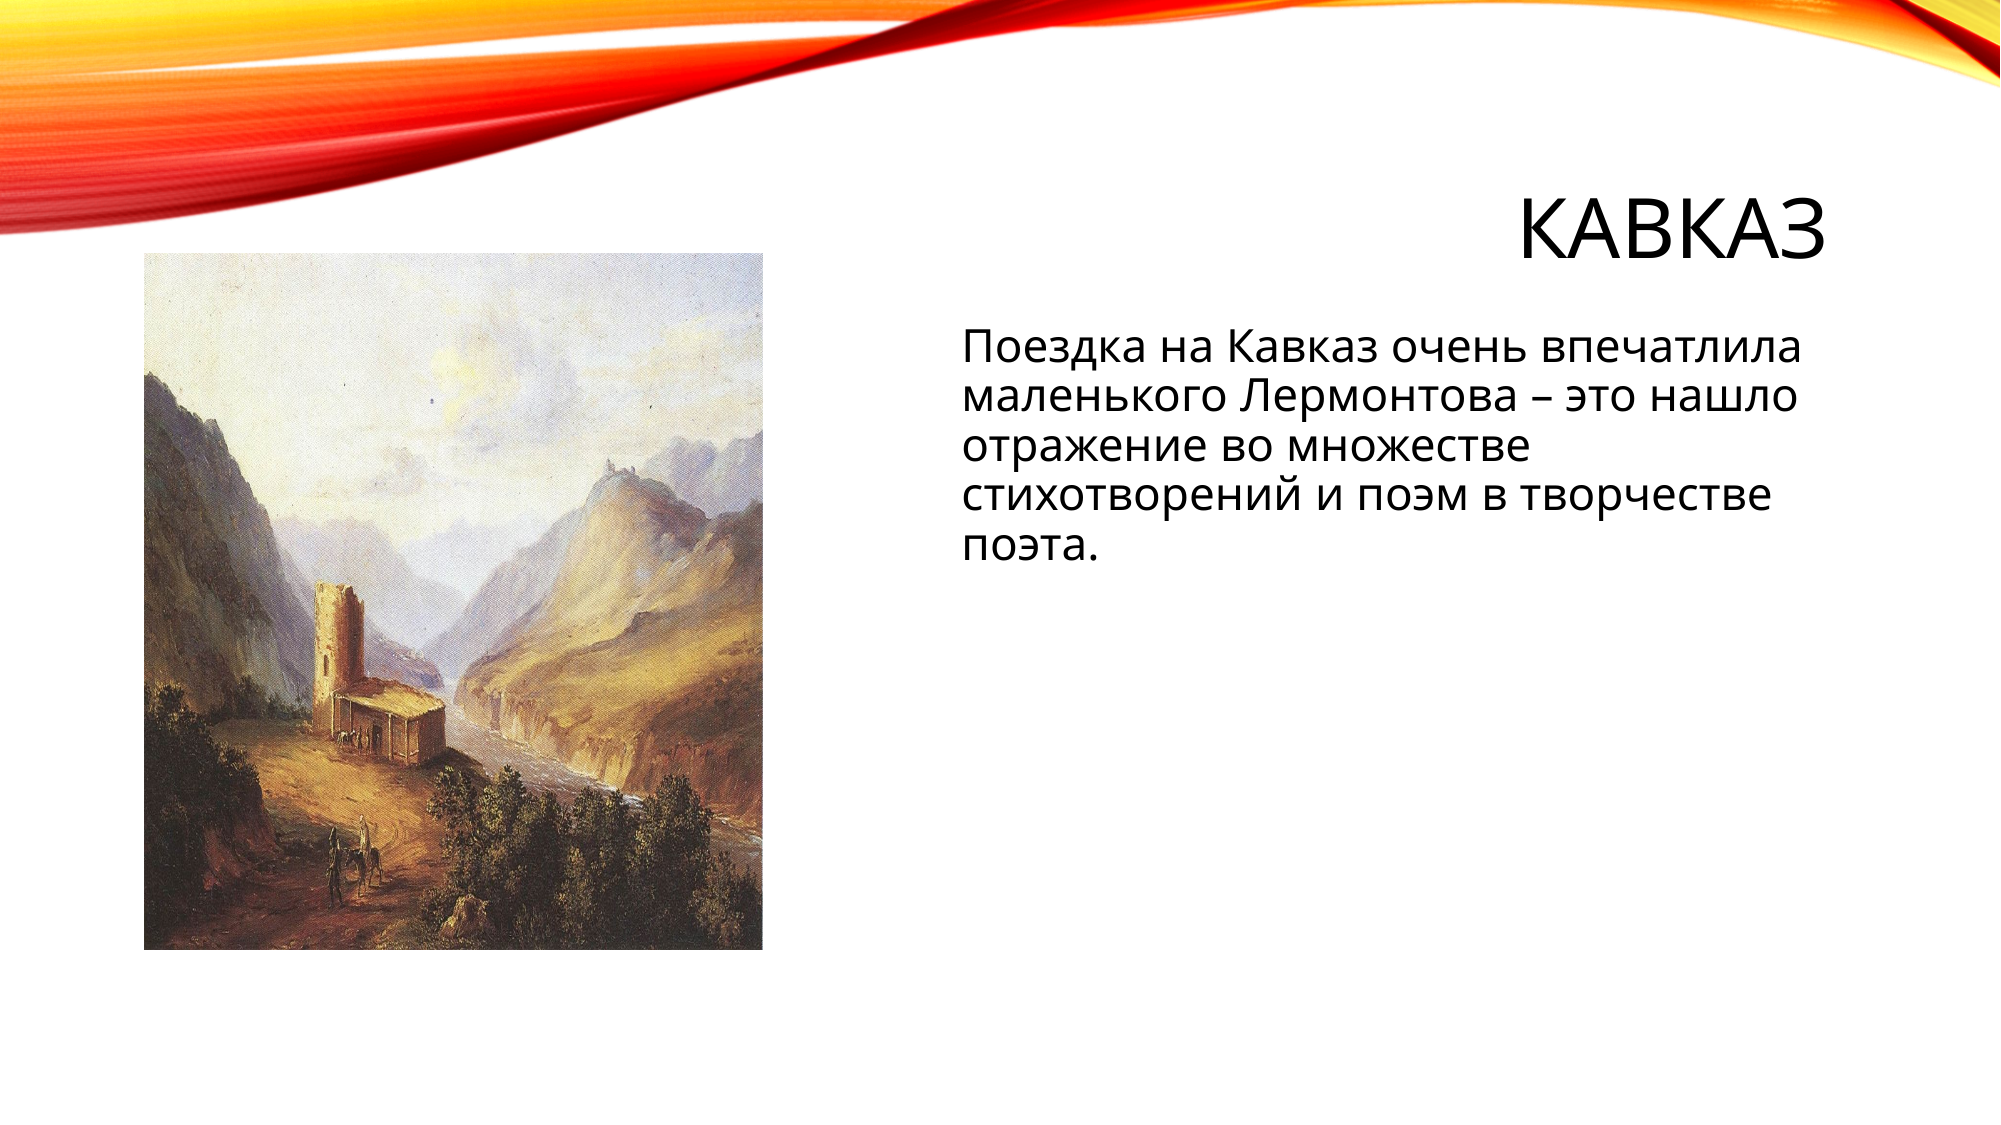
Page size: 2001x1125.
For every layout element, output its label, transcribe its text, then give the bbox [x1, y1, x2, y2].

picture [0, 0, 2000, 237]
picture [143, 253, 763, 951]
title Кавказ [474, 125, 1888, 338]
list Поездка на Кавказ очень впечатлила маленького Лермонтова – это нашло отражение во множестве стихотворений и поэм в творчестве поэта. [946, 315, 1888, 976]
